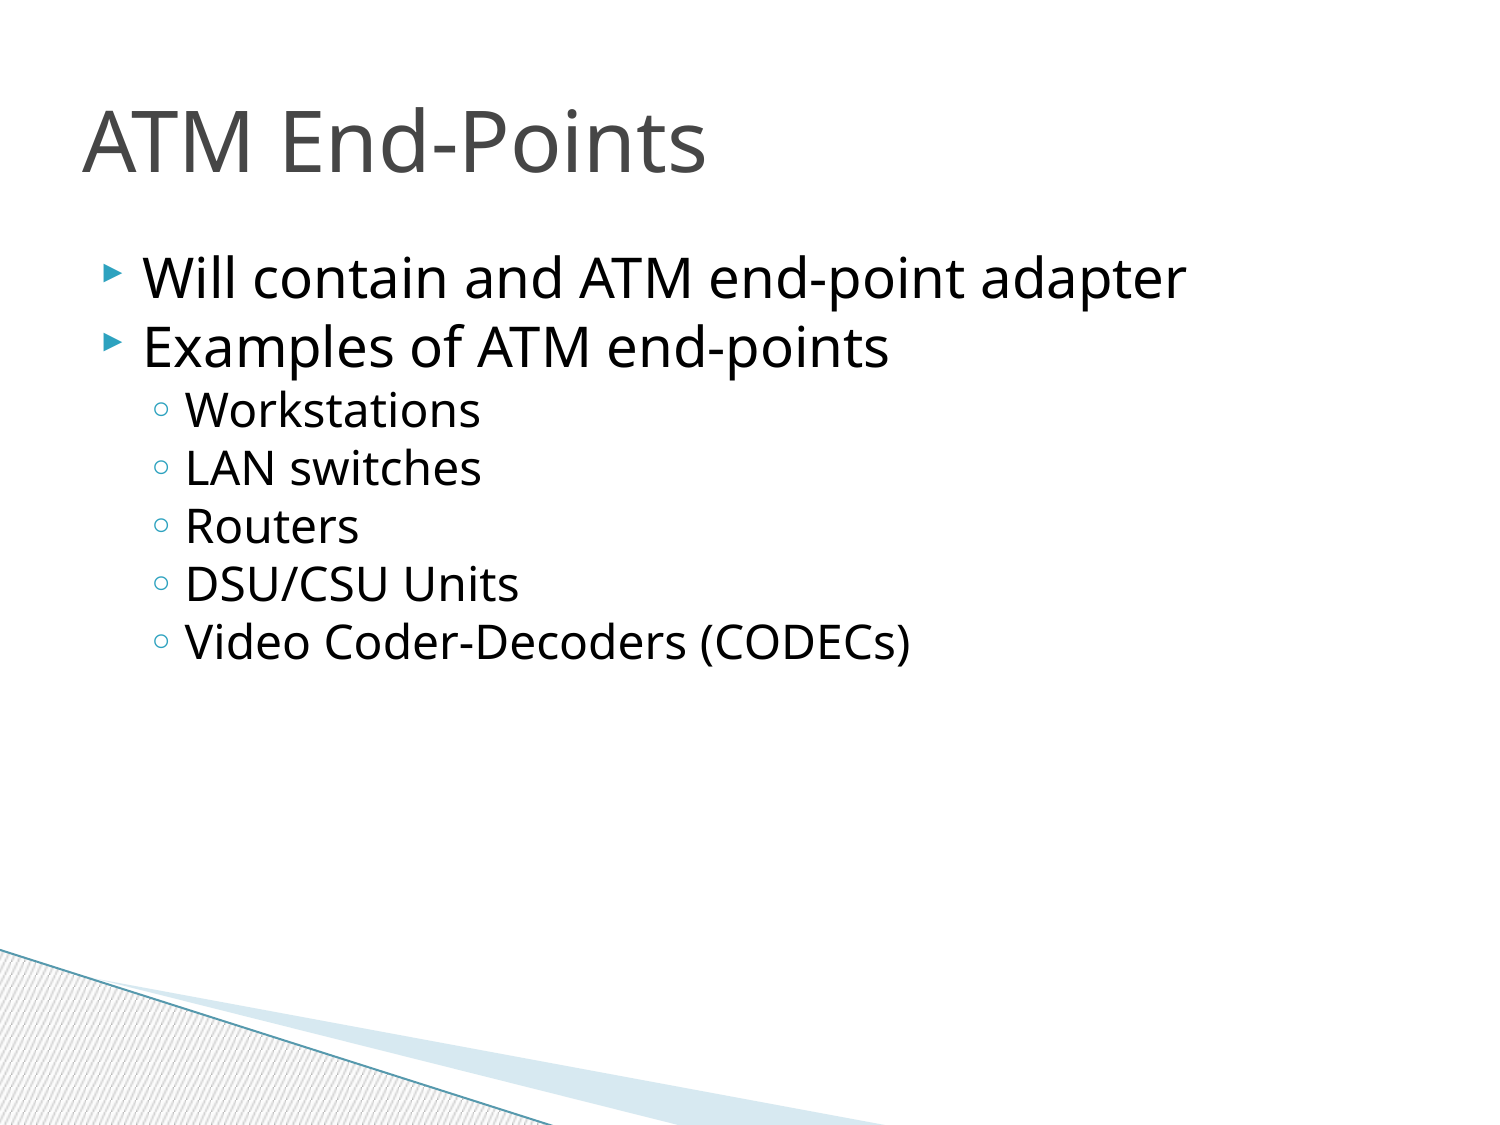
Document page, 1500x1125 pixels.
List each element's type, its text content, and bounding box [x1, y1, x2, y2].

picture [0, 952, 543, 1125]
list Will contain and ATM end-point adapter Examples of ATM end-points Workstations LAN switches Routers DSU/CSU Units Video Coder-Decoders (CODECs) [74, 242, 1426, 986]
title ATM End-Points [74, 44, 1426, 234]
